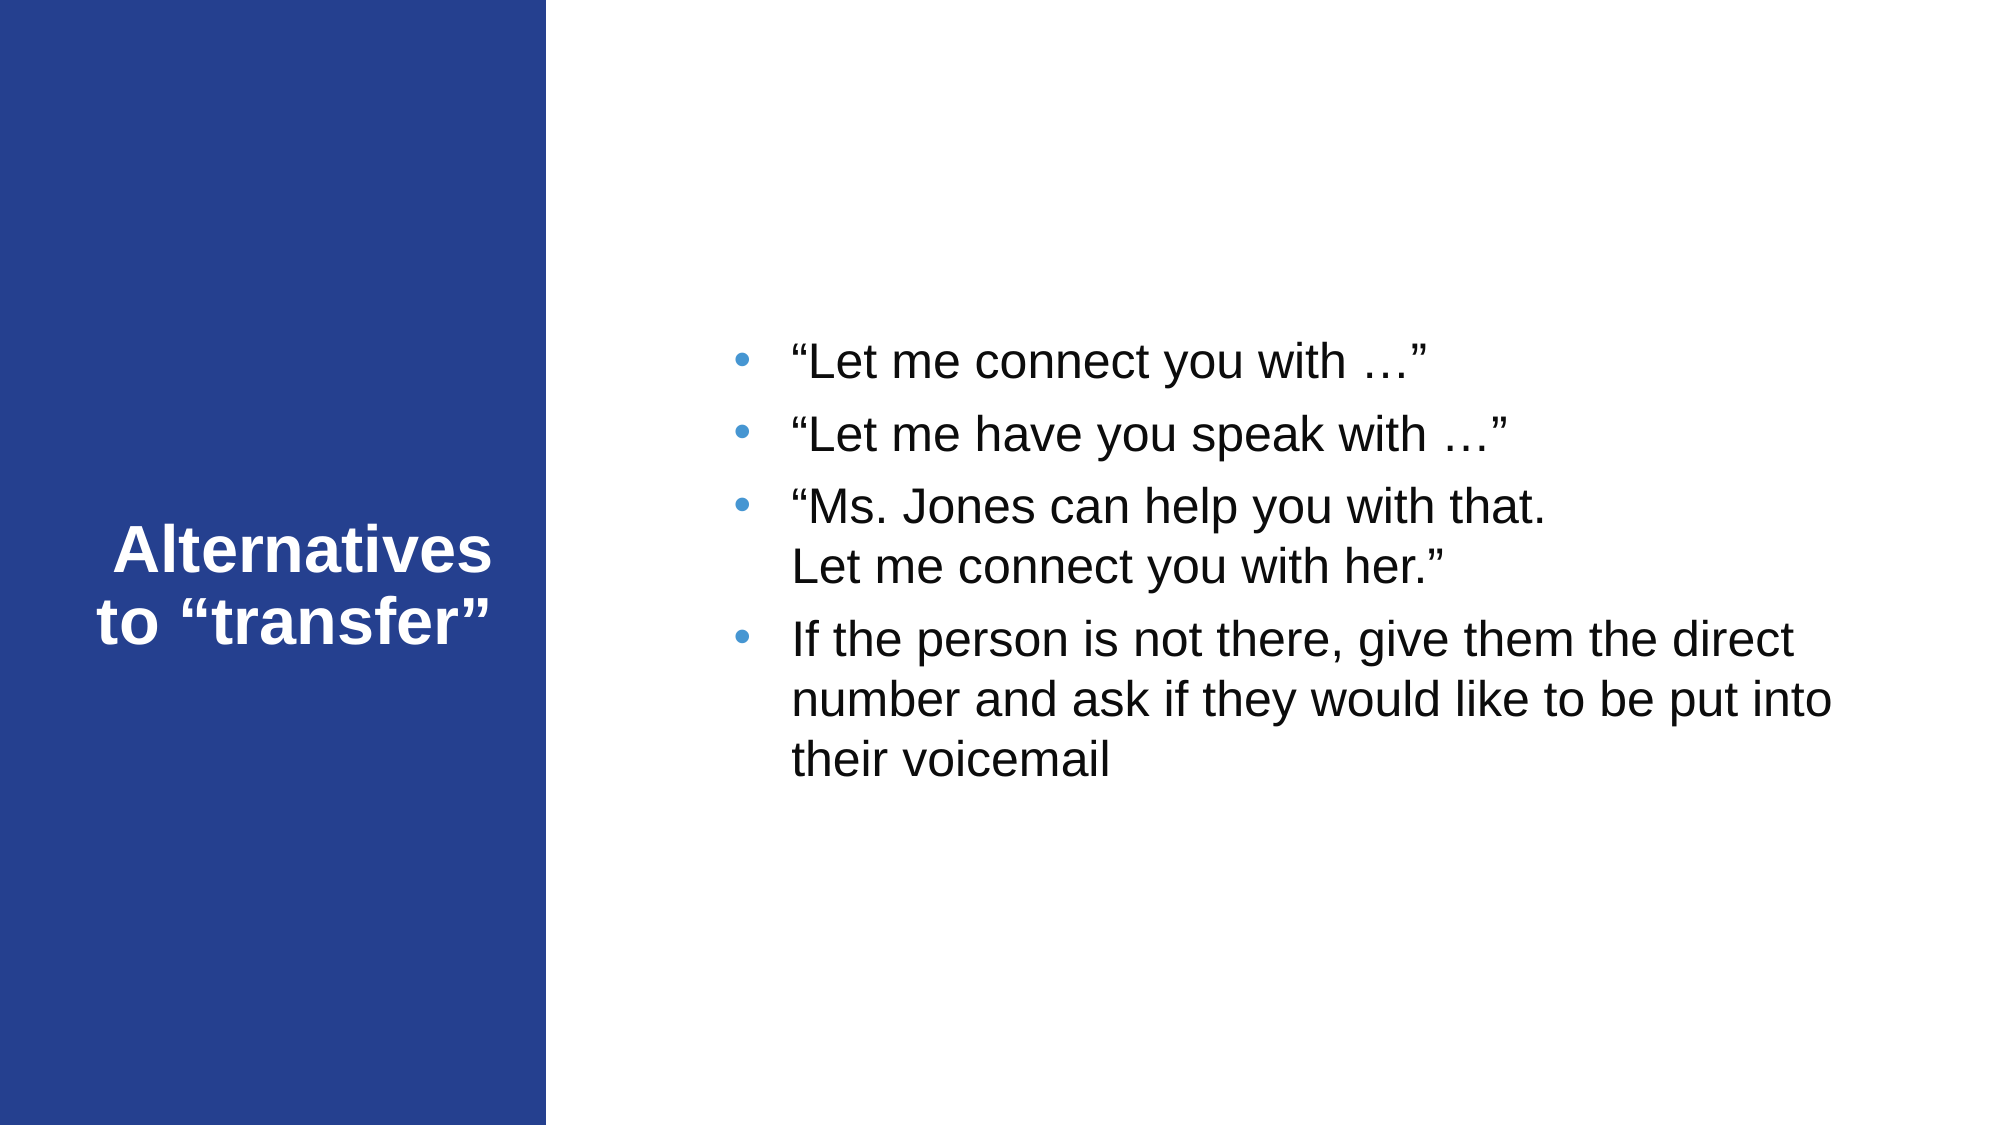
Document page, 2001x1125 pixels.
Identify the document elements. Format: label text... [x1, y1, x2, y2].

title Alternatives to “transfer” [37, 448, 509, 667]
list “Let me connect you with …” “Let me have you speak with …” “Ms. Jones can help you with that. Let me connect you with her.” If the person is not there, give them the direct number and ask if they would like to be put into their voicemail [701, 107, 1866, 1009]
